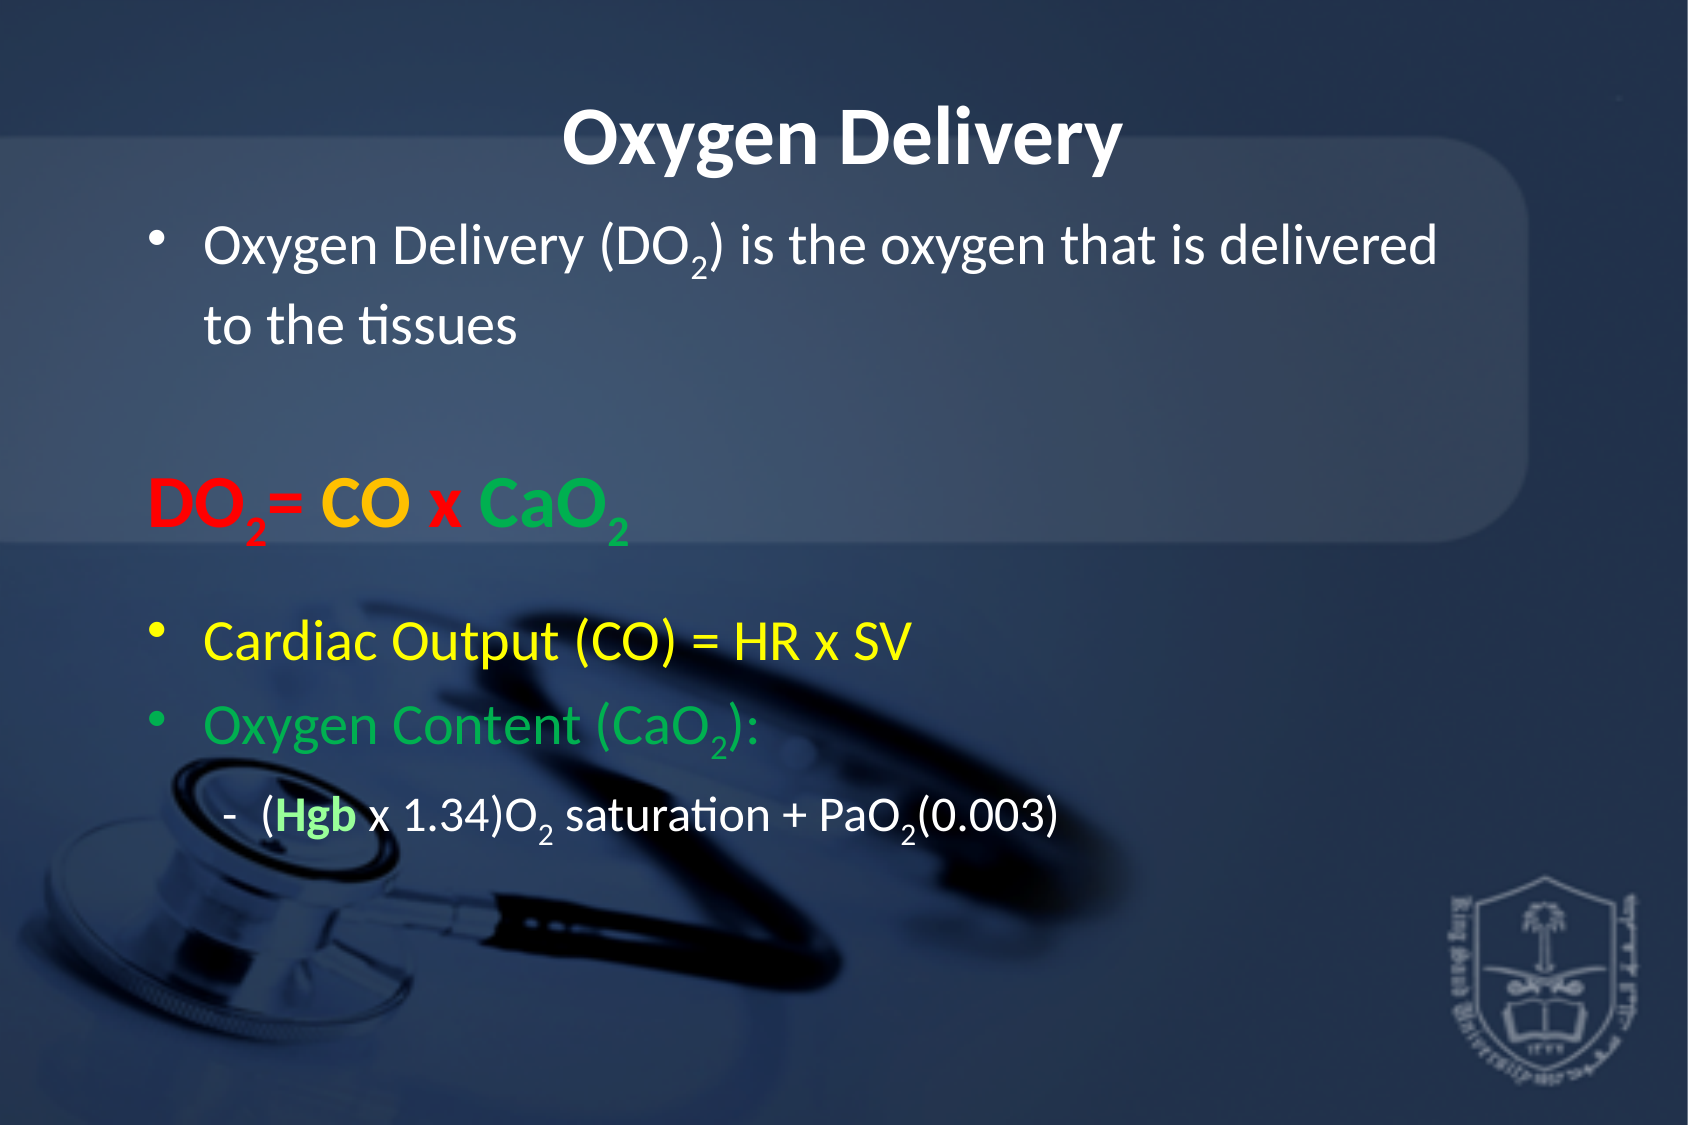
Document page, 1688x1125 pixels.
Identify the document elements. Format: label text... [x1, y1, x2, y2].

picture [0, 0, 1688, 1125]
title Oxygen Delivery [126, 37, 1561, 225]
list Oxygen Delivery (DO2) is the oxygen that is delivered to the tissues DO2= CO x CaO2 Cardiac Output (CO) = HR x SV Oxygen Content (CaO2): - (Hgb x 1.34)O2 saturation + PaO2(0.003) [132, 196, 1482, 944]
